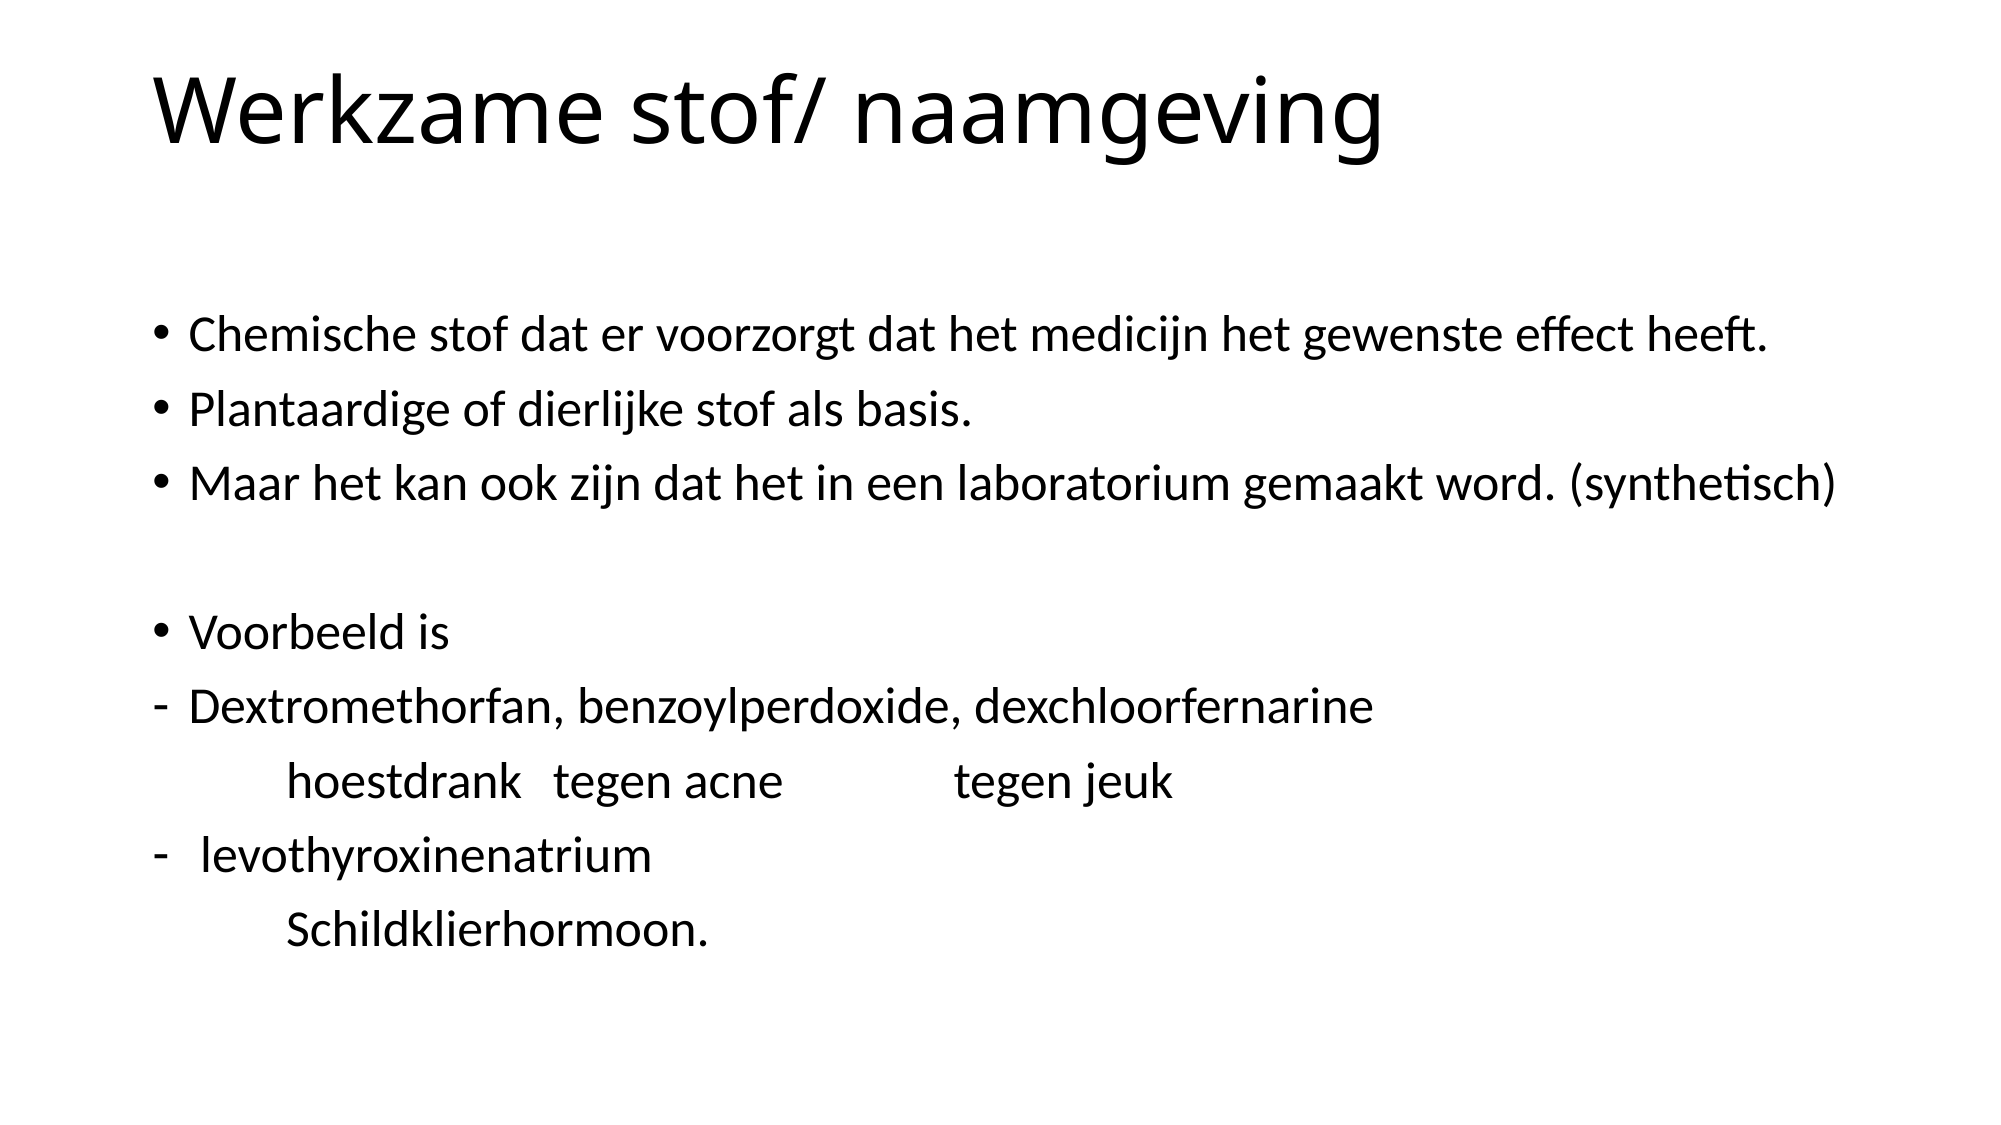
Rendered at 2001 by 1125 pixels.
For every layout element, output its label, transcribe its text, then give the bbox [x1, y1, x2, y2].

title Werkzame stof/ naamgeving [137, 59, 1863, 278]
list Chemische stof dat er voorzorgt dat het medicijn het gewenste effect heeft. Plantaardige of dierlijke stof als basis. Maar het kan ook zijn dat het in een laboratorium gemaakt word. (synthetisch) Voorbeeld is Dextromethorfan, benzoylperdoxide, dexchloorfernarine hoestdrank tegen acne tegen jeuk levothyroxinenatrium Schildklierhormoon. [137, 299, 1863, 1014]
